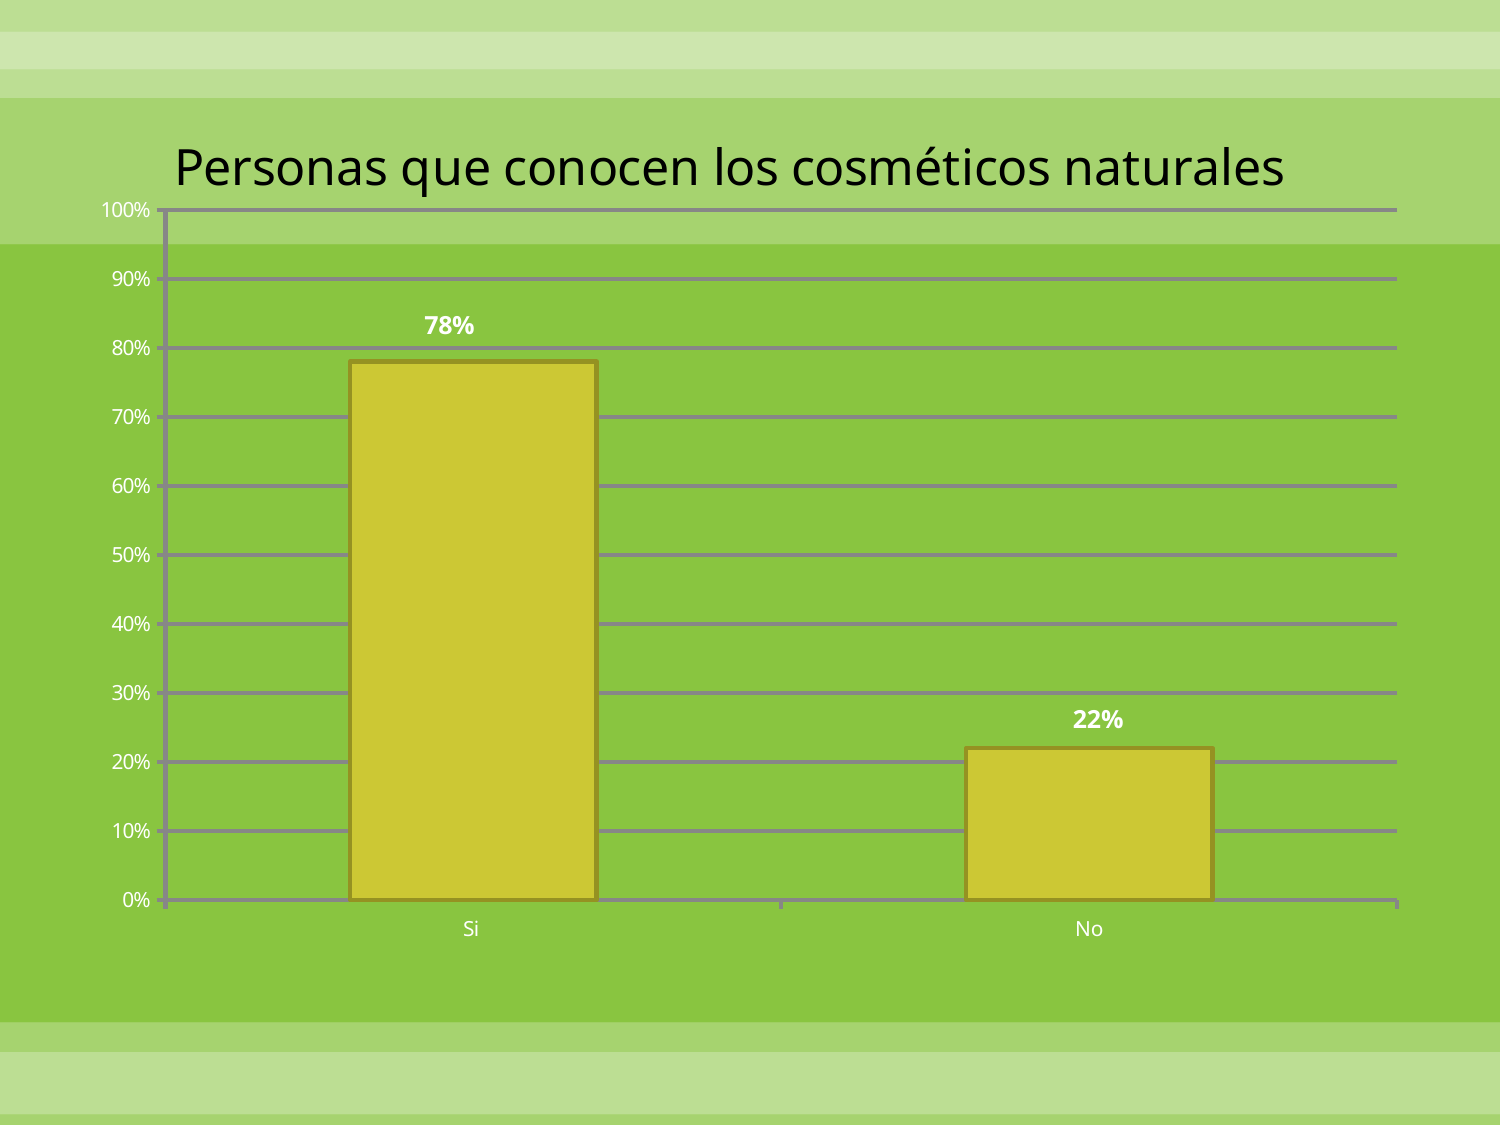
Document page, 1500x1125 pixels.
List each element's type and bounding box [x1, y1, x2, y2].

chart [75, 88, 1449, 1013]
picture [0, 0, 1500, 1125]
